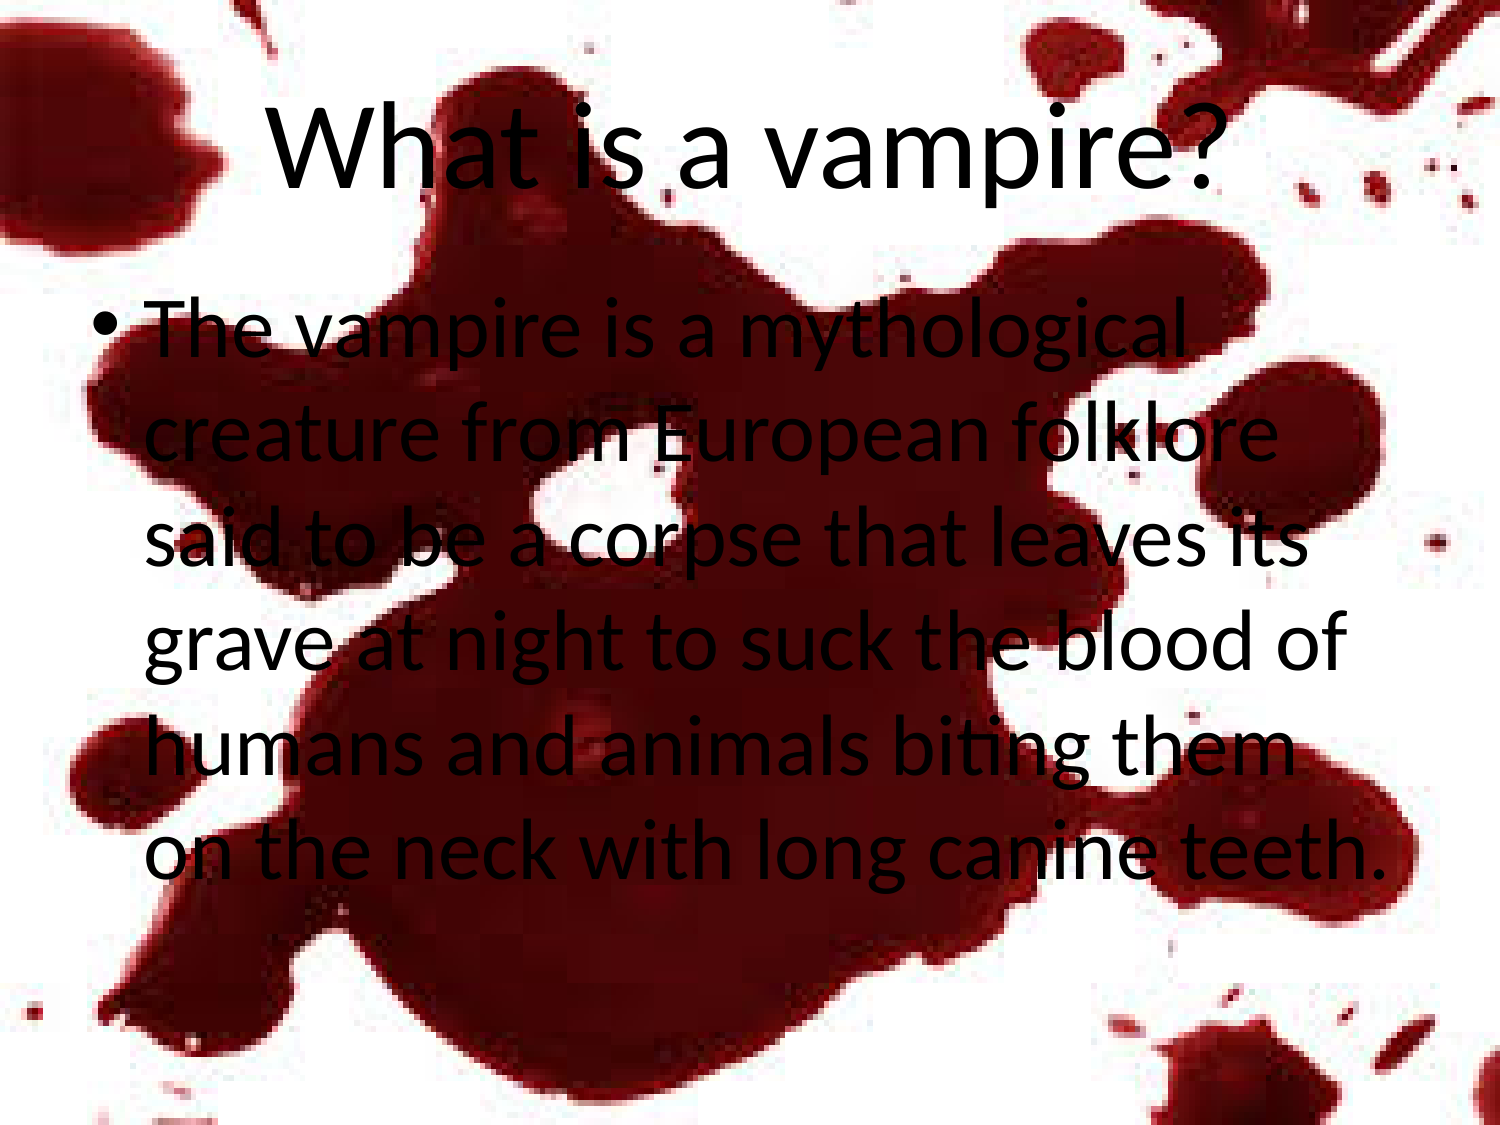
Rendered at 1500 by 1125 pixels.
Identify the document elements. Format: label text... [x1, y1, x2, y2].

title What is a vampire? [75, 45, 1425, 233]
picture [0, 0, 1500, 1125]
list The vampire is a mythological creature from European folklore said to be a corpse that leaves its grave at night to suck the blood of humans and animals biting them on the neck with long canine teeth. [75, 262, 1425, 1005]
